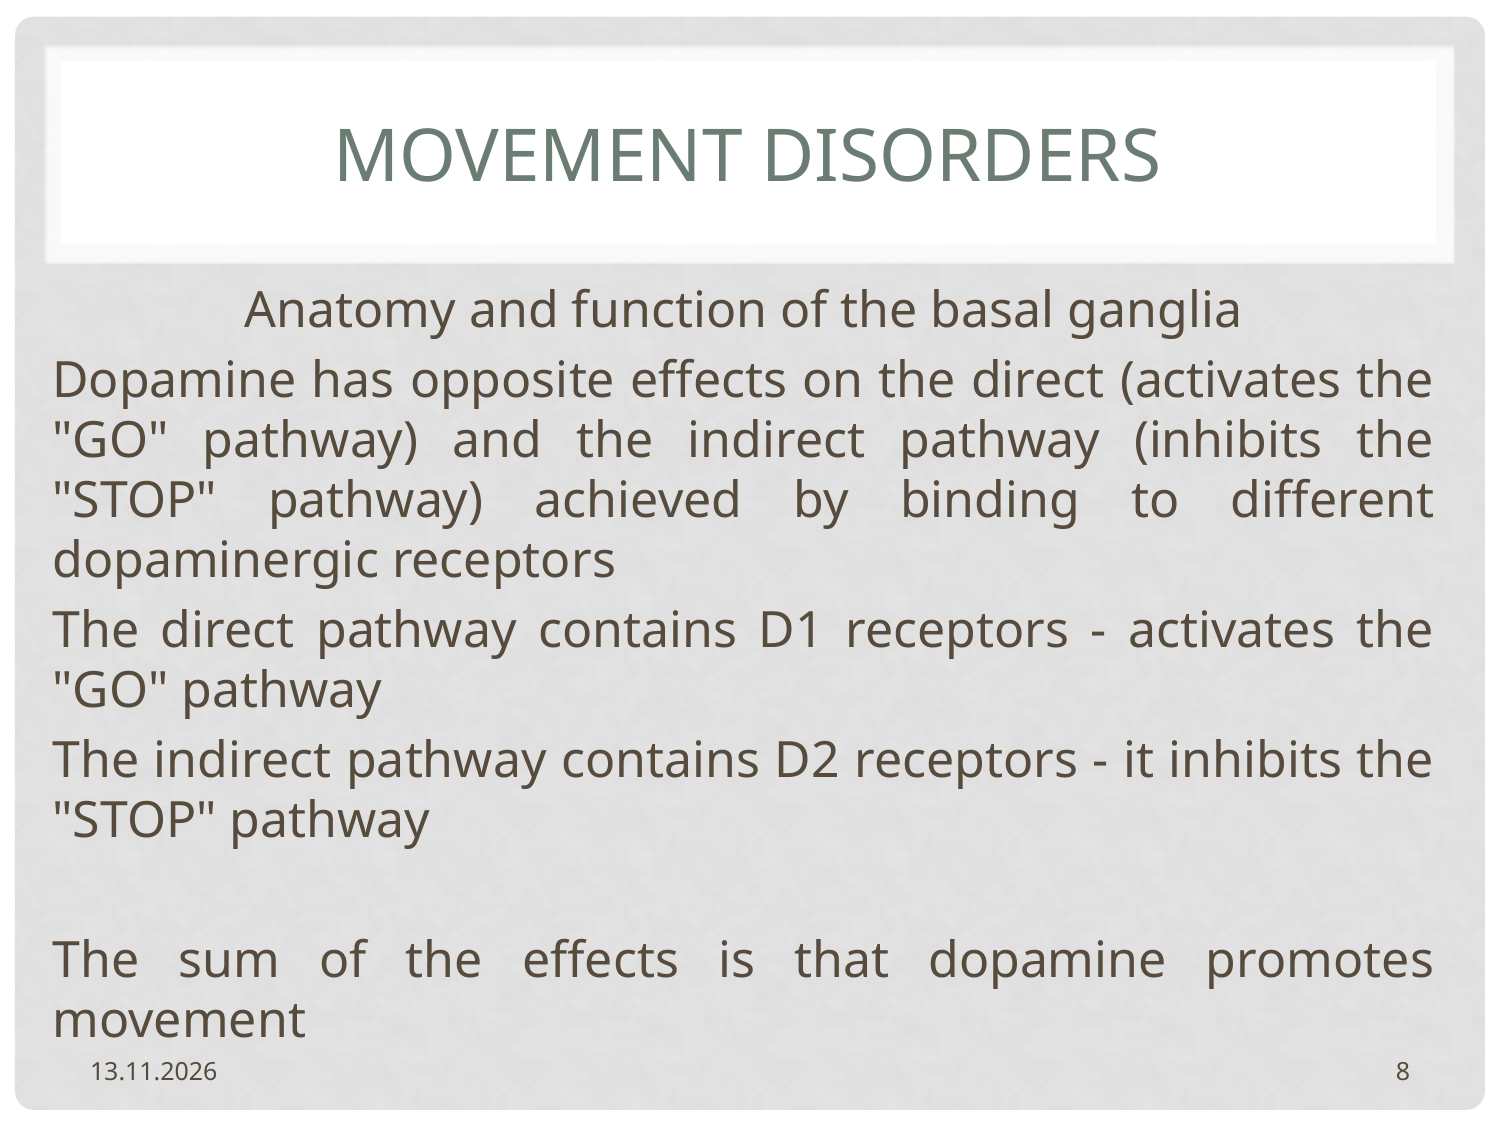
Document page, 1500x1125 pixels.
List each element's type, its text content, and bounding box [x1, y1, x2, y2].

slide_number 8 [1074, 1042, 1425, 1103]
list Anatomy and function of the basal ganglia Dopamine has opposite effects on the direct (activates the "GO" pathway) and the indirect pathway (inhibits the "STOP" pathway) achieved by binding to different dopaminergic receptors The direct pathway contains D1 receptors - activates the "GO" pathway The indirect pathway contains D2 receptors - it inhibits the "STOP" pathway The sum of the effects is that dopamine promotes movement [37, 200, 1450, 1100]
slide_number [75, 1042, 425, 1103]
title Movement disorders [69, 66, 1425, 238]
